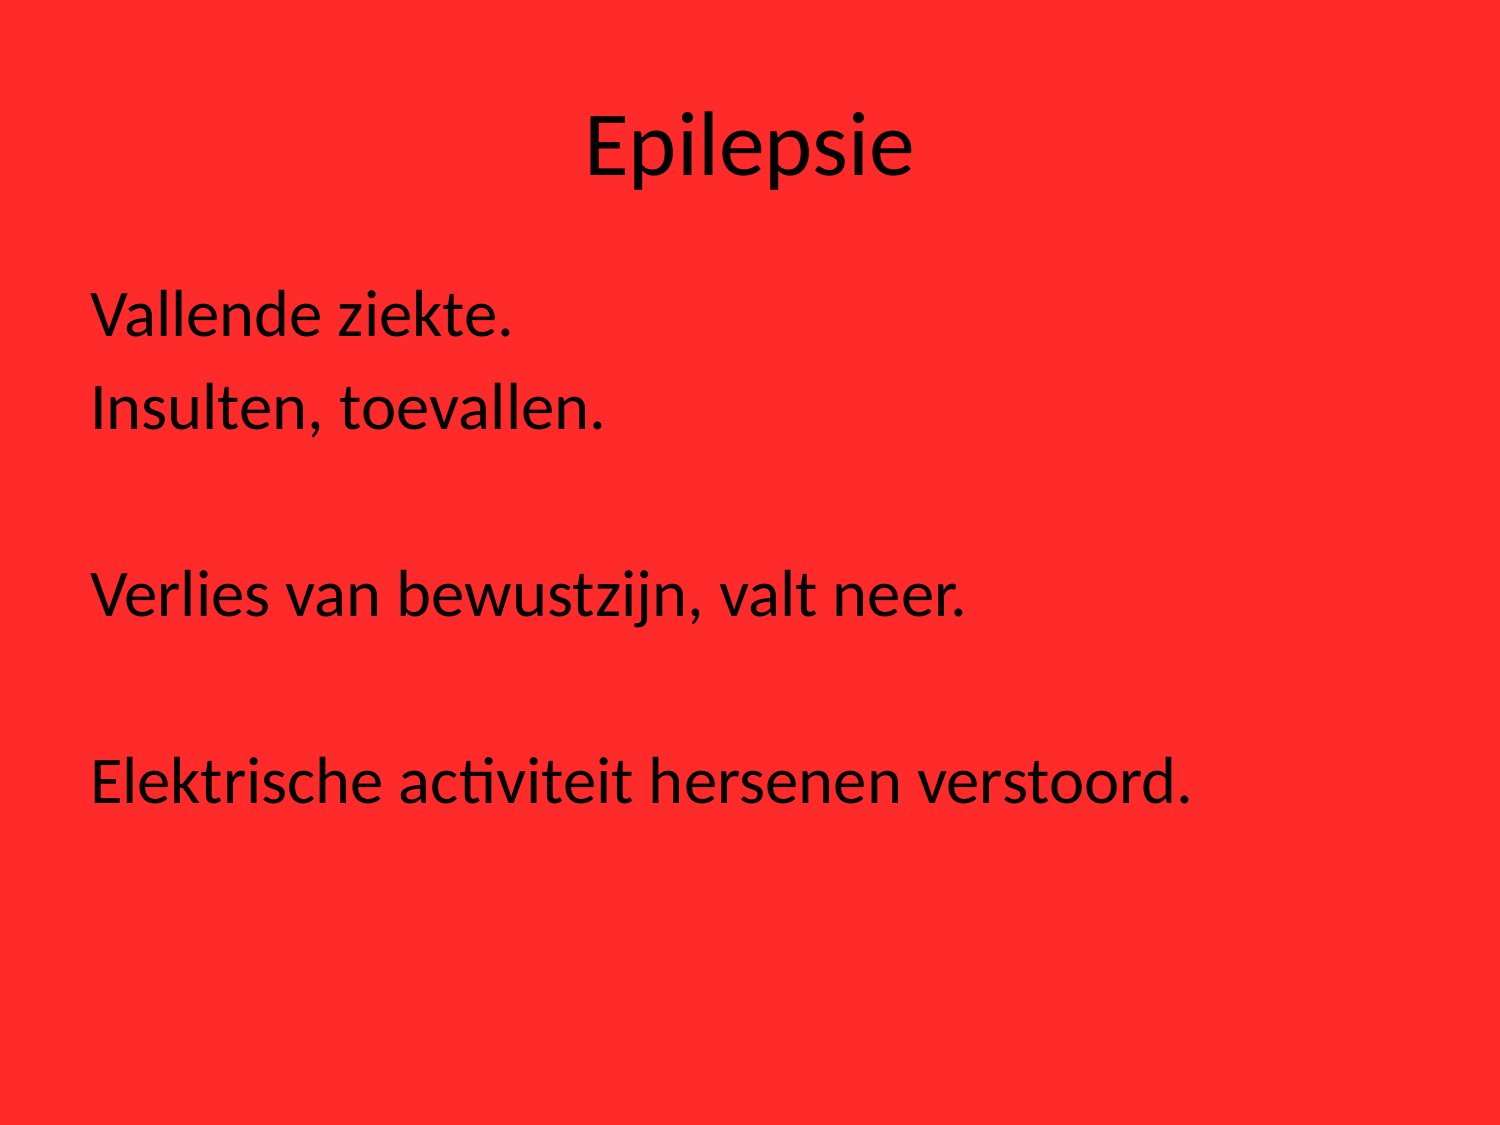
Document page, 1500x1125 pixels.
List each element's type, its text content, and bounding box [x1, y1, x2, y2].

list Vallende ziekte. Insulten, toevallen. Verlies van bewustzijn, valt neer. Elektrische activiteit hersenen verstoord. [75, 262, 1425, 1005]
title Epilepsie [75, 45, 1425, 233]
